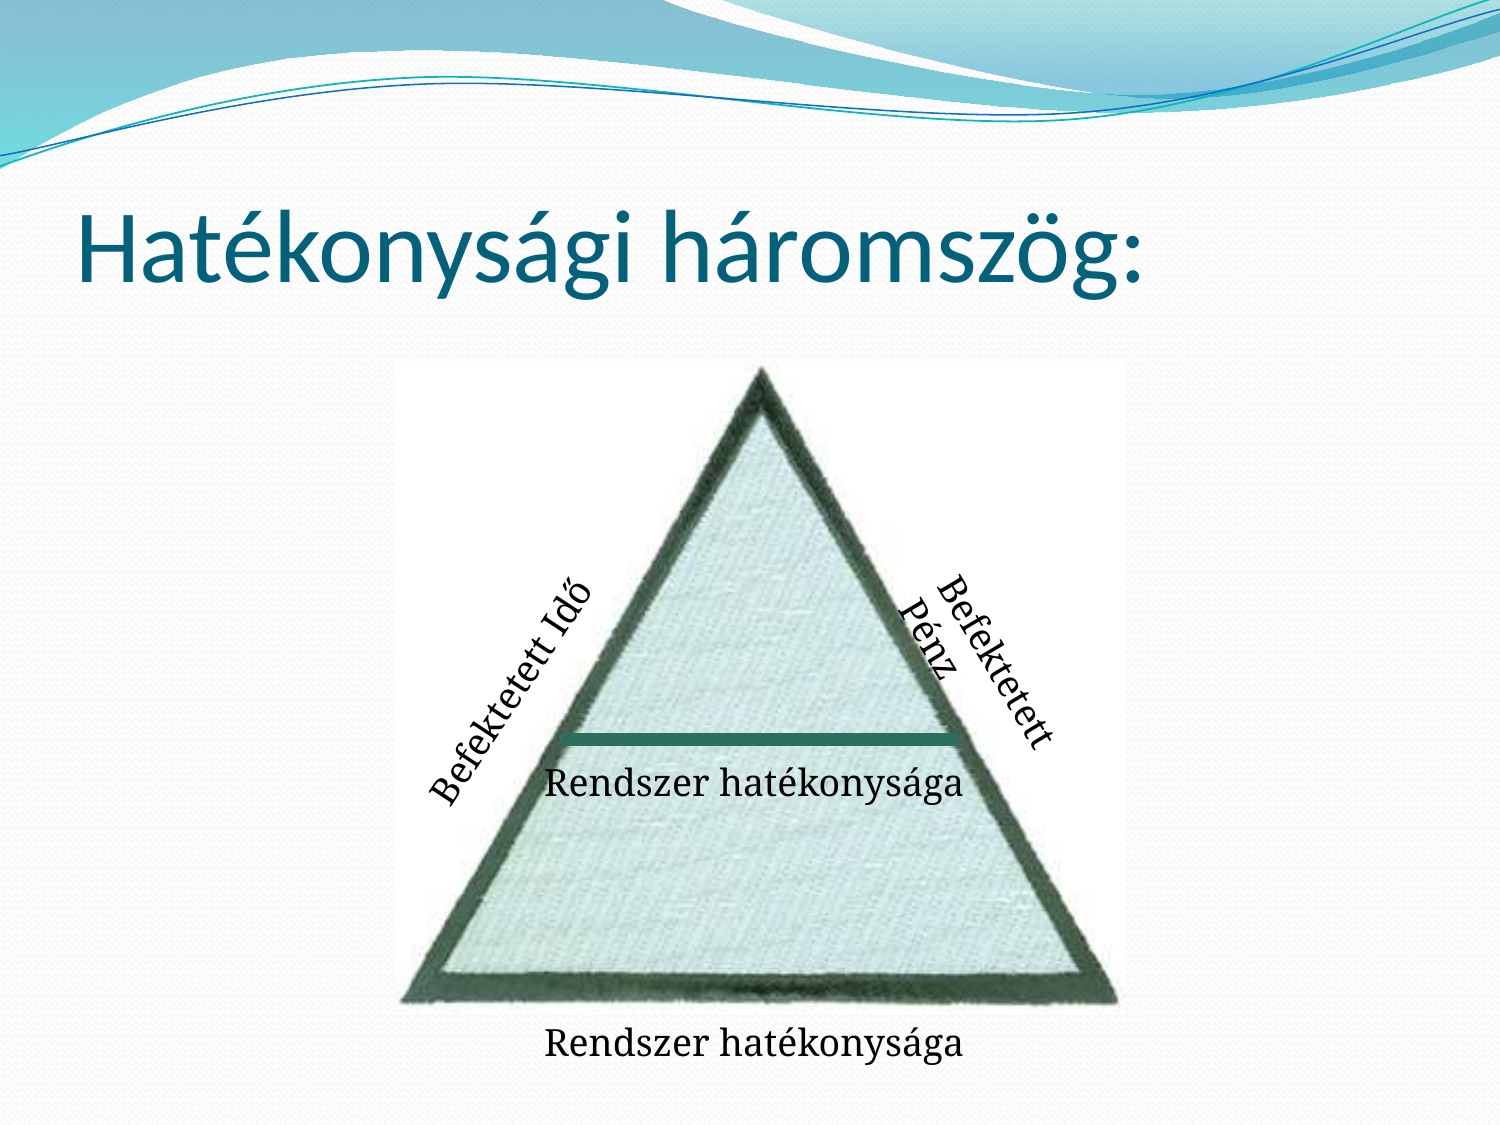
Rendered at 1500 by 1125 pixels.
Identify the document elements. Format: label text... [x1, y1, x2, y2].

text_box Rendszer hatékonysága [529, 1028, 980, 1072]
title Hatékonysági háromszög: [75, 115, 1425, 303]
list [395, 361, 1125, 1014]
